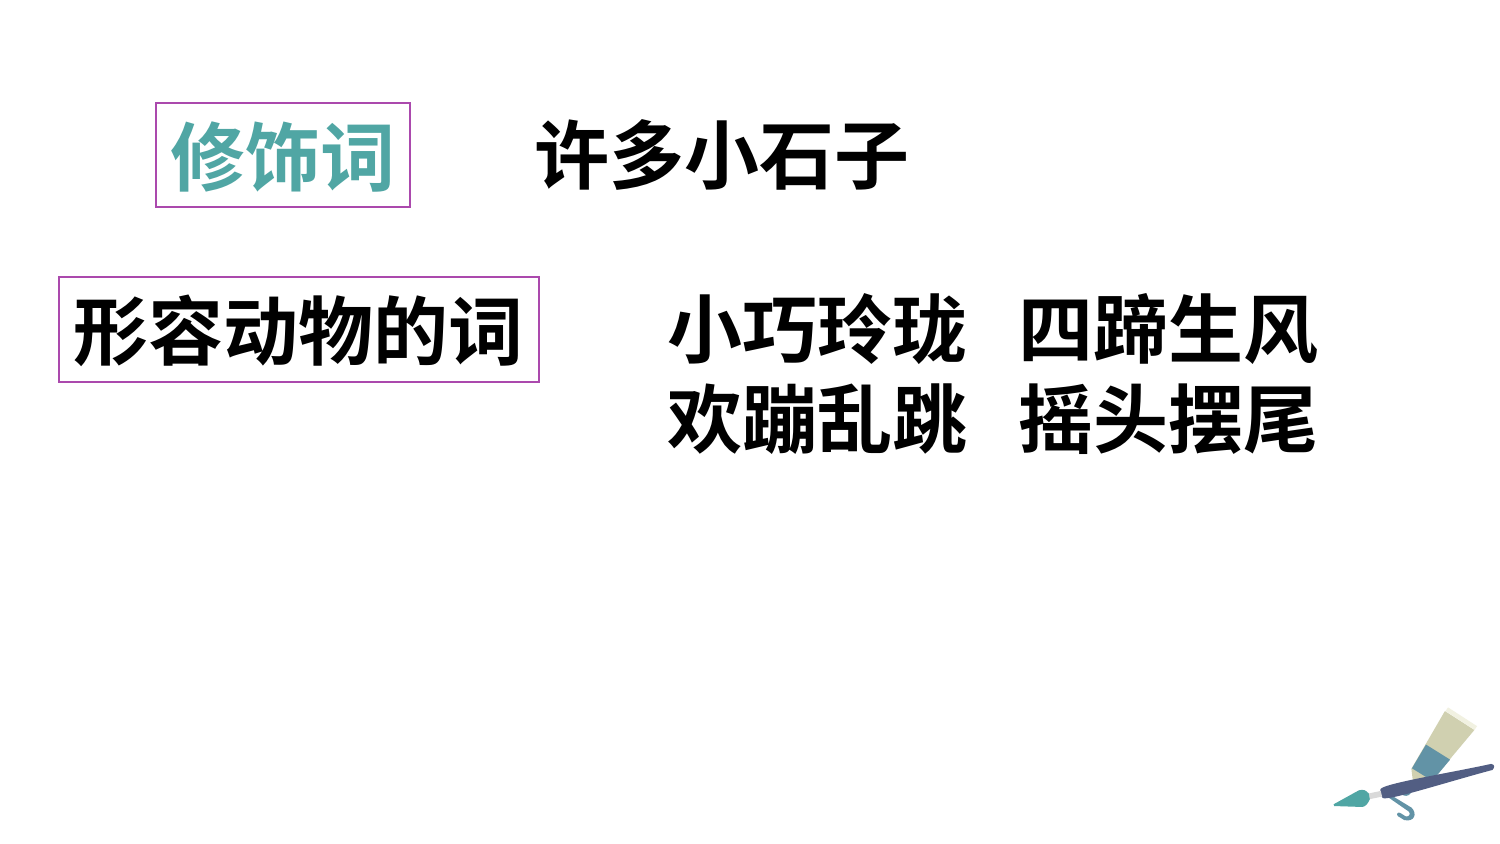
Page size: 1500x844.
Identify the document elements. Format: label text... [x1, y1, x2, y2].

text_box 形容动物的词 [58, 276, 540, 383]
text_box 小巧玲珑 四蹄生风 欢蹦乱跳 摇头摆尾 [656, 277, 1382, 469]
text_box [1358, 708, 1481, 844]
text_box 许多小石子 [523, 102, 956, 204]
text_box 修饰词 [155, 102, 411, 208]
